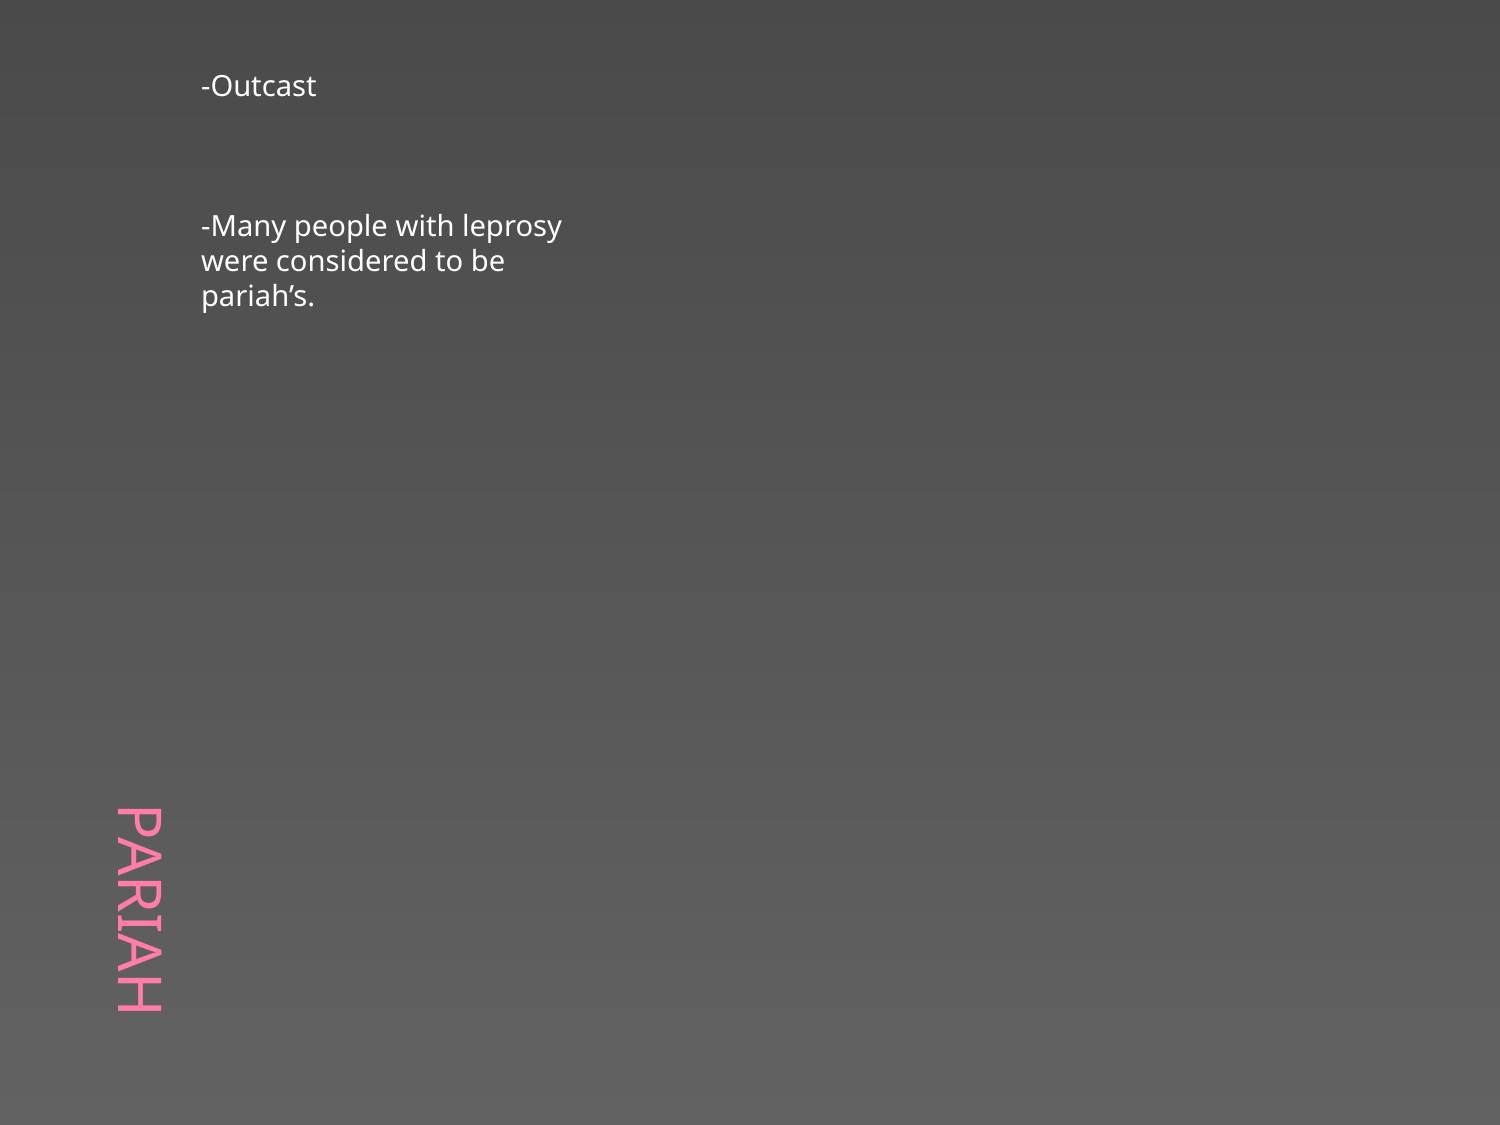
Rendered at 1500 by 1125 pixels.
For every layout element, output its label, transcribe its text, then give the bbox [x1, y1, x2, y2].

title Pariah [36, 60, 186, 1036]
list -Outcast -Many people with leprosy were considered to be pariah’s. [186, 60, 587, 1036]
